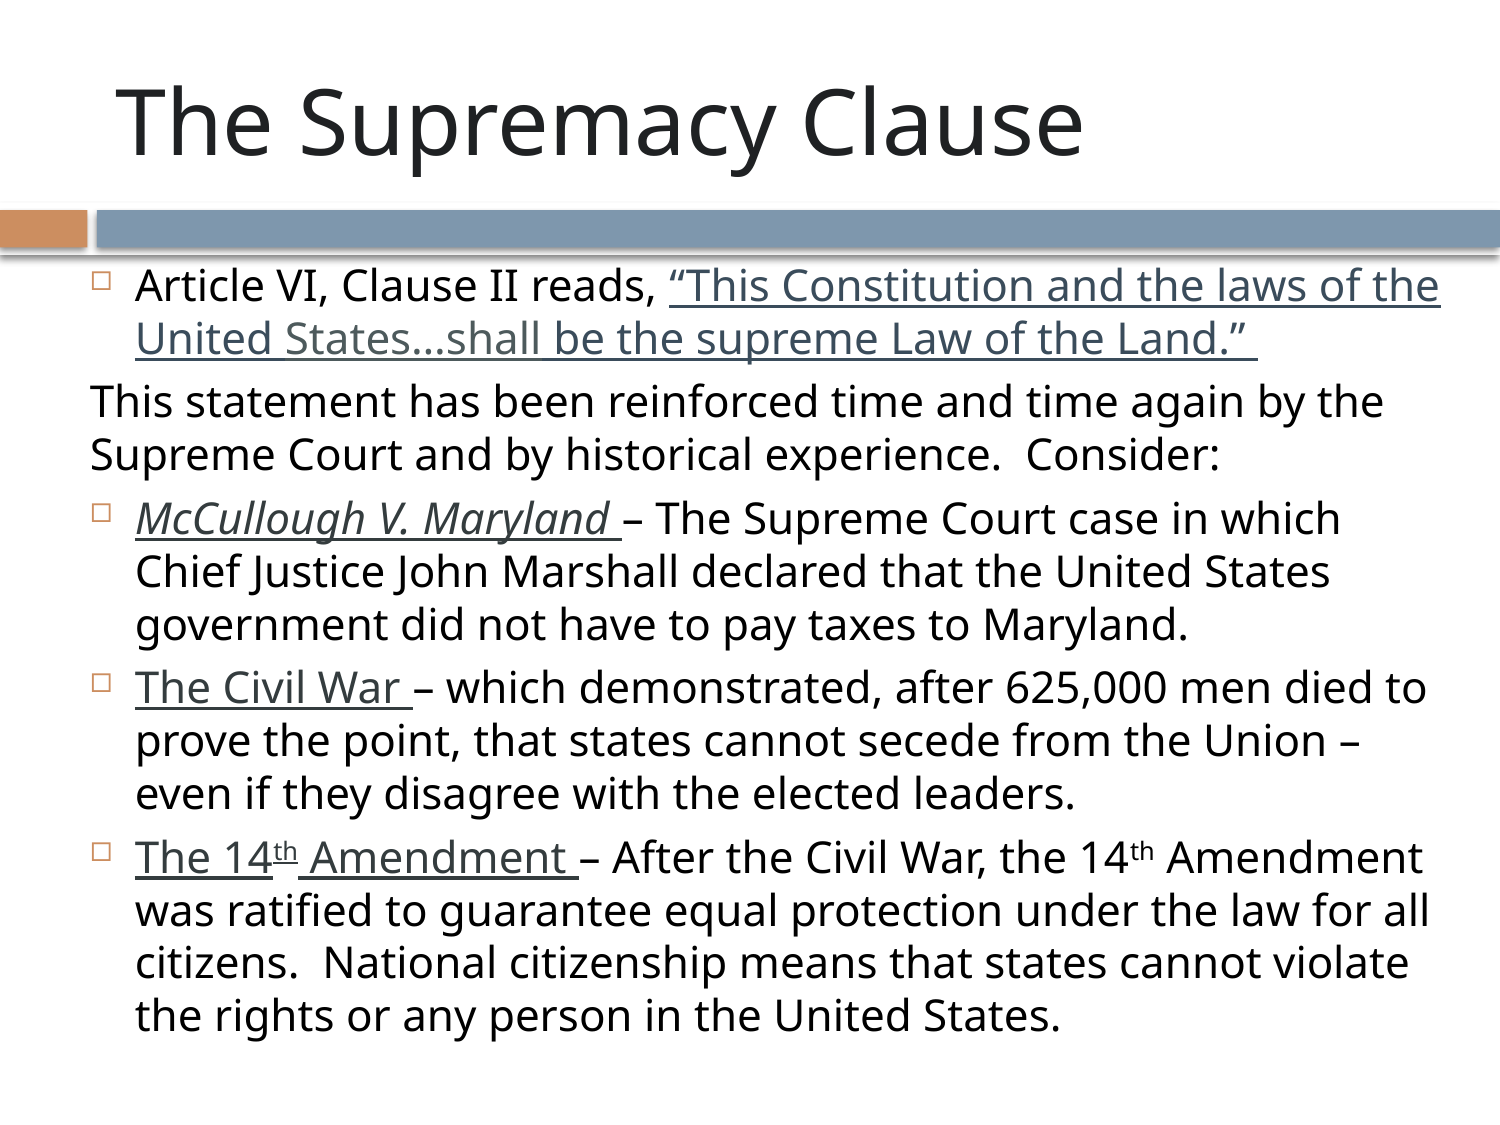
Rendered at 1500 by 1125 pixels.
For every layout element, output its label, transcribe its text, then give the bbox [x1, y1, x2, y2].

list Article VI, Clause II reads, “This Constitution and the laws of the United States…shall be the supreme Law of the Land.” This statement has been reinforced time and time again by the Supreme Court and by historical experience. Consider: McCullough V. Maryland – The Supreme Court case in which Chief Justice John Marshall declared that the United States government did not have to pay taxes to Maryland. The Civil War – which demonstrated, after 625,000 men died to prove the point, that states cannot secede from the Union – even if they disagree with the elected leaders. The 14th Amendment – After the Civil War, the 14th Amendment was ratified to guarantee equal protection under the law for all citizens. National citizenship means that states cannot violate the rights or any person in the United States. [75, 249, 1475, 1063]
title The Supremacy Clause [100, 37, 1438, 200]
